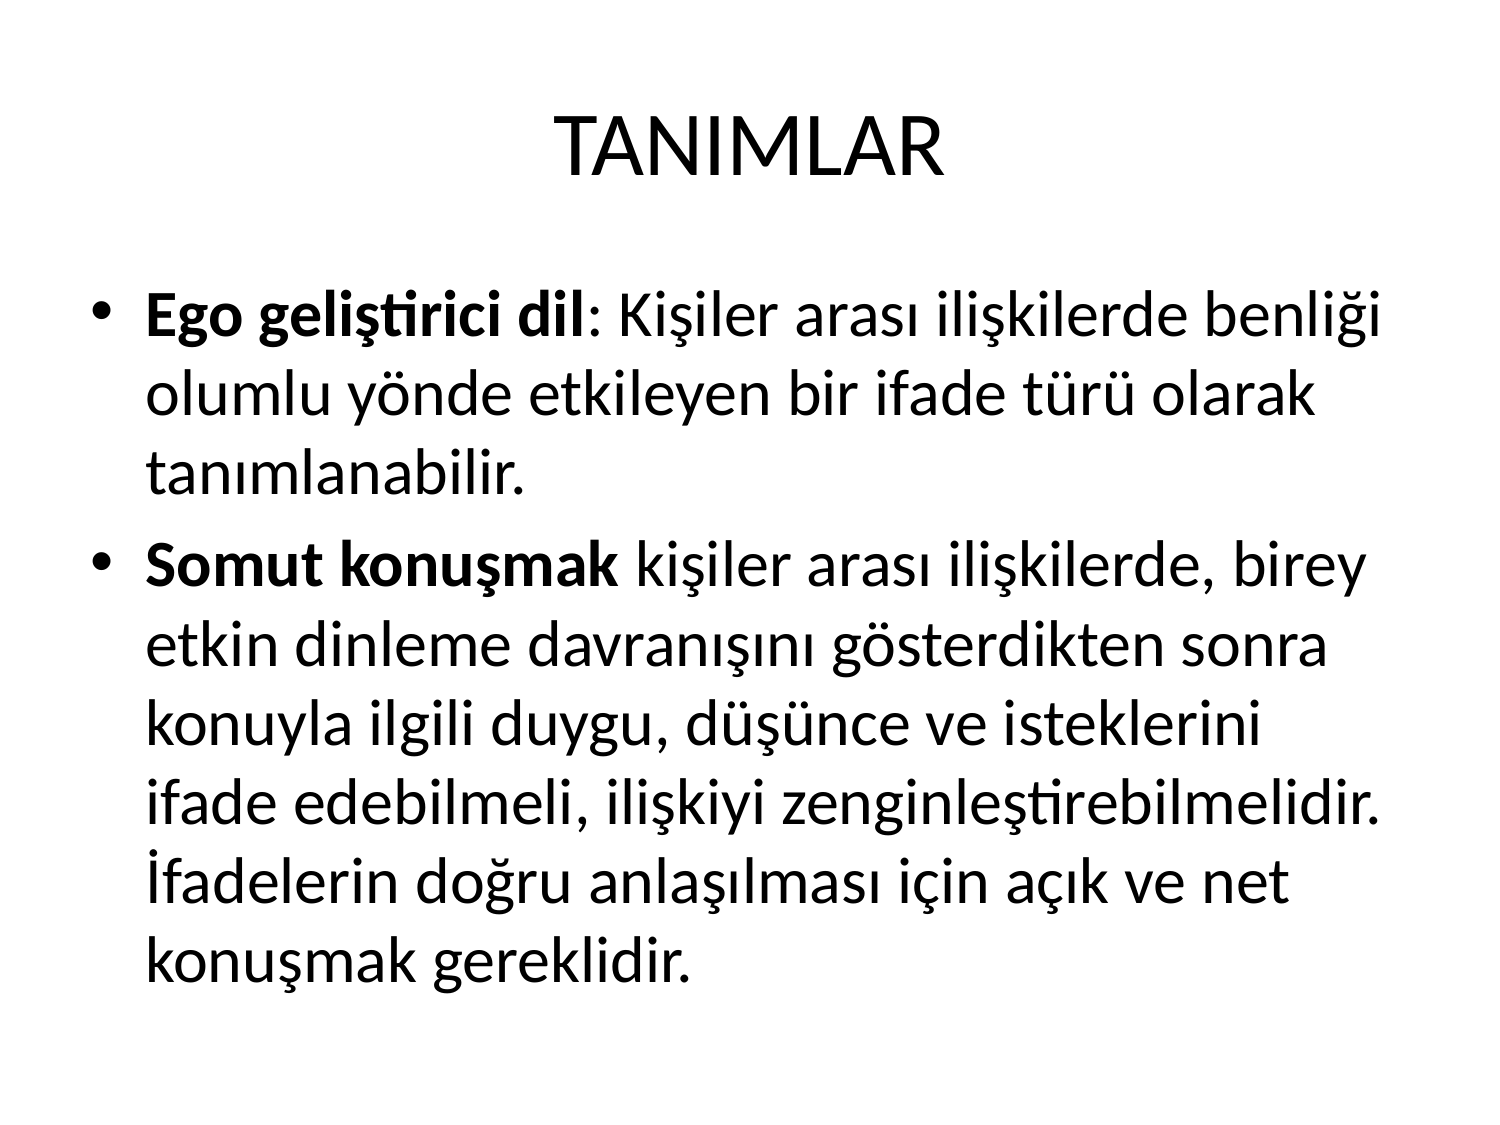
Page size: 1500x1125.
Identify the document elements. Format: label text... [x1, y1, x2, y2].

title TANIMLAR [75, 45, 1425, 233]
list Ego geliştirici dil: Kişiler arası ilişkilerde benliği olumlu yönde etkileyen bir ifade türü olarak tanımlanabilir. Somut konuşmak kişiler arası ilişkilerde, birey etkin dinleme davranışını gösterdikten sonra konuyla ilgili duygu, düşünce ve isteklerini ifade edebilmeli, ilişkiyi zenginleştirebilmelidir. İfadelerin doğru anlaşılması için açık ve net konuşmak gereklidir. [75, 262, 1425, 1005]
